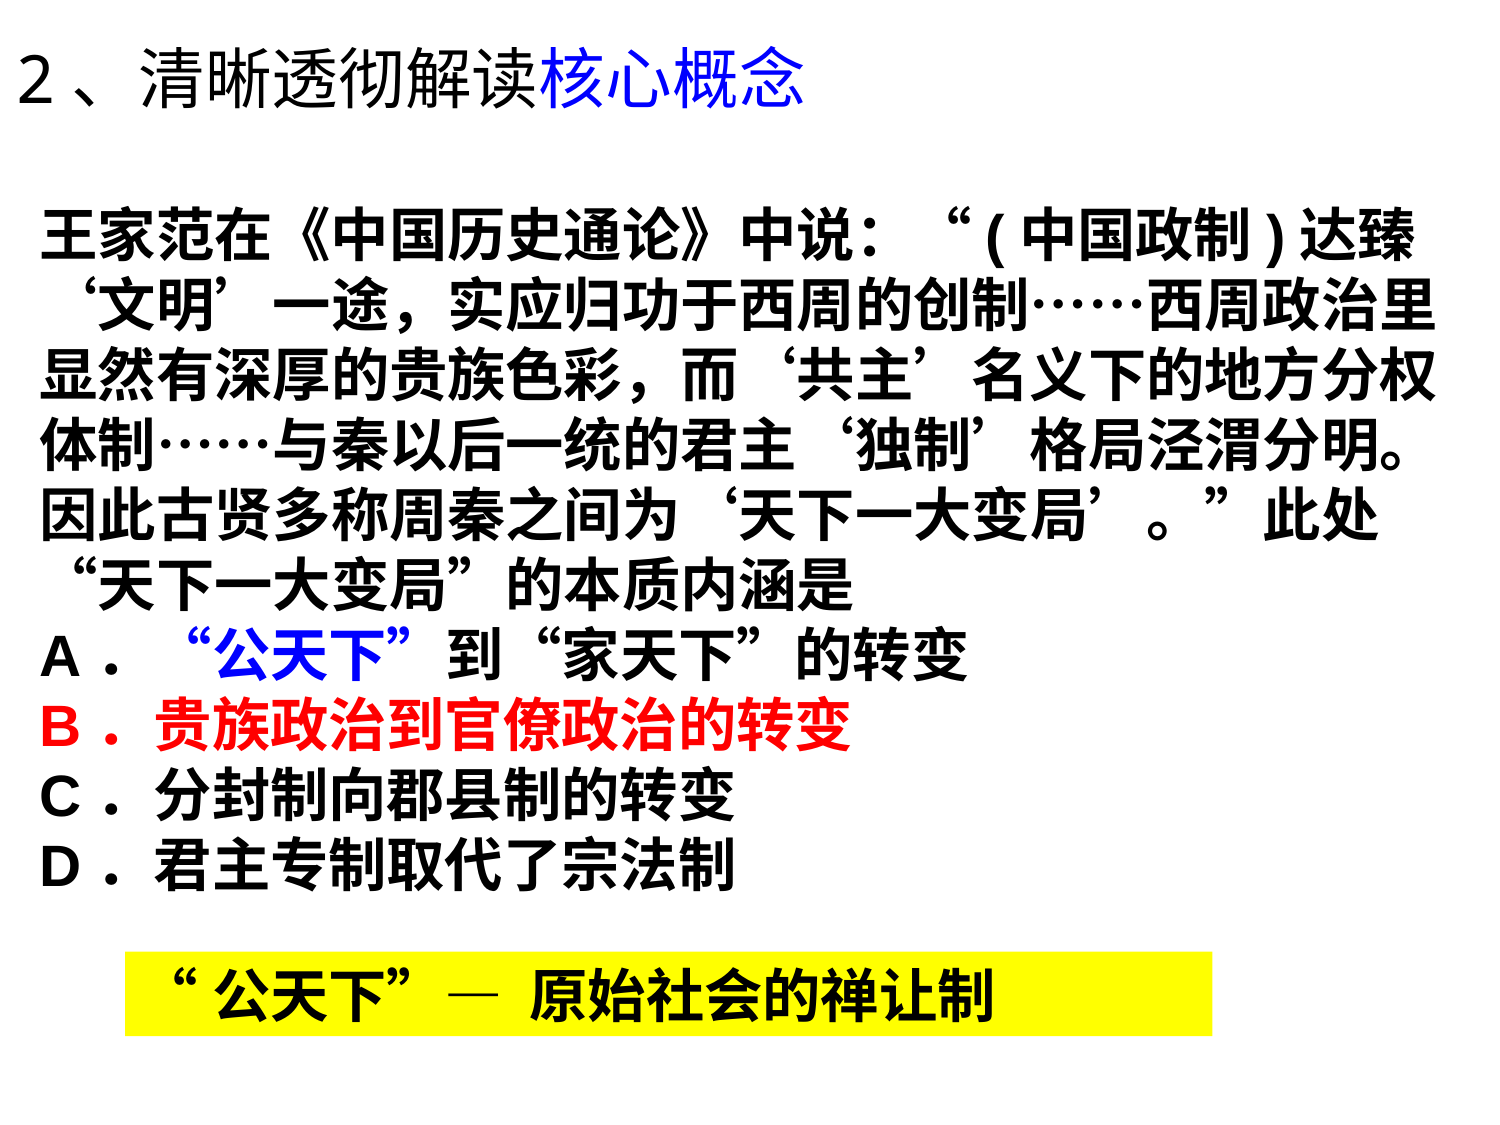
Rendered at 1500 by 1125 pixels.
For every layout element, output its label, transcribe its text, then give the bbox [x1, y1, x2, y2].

text_box “公天下”— 原始社会的禅让制 [125, 951, 1213, 1037]
text_box 2、清晰透彻解读核心概念 [1, 29, 821, 125]
text_box 王家范在《中国历史通论》中说：“(中国政制)达臻‘文明’一途，实应归功于西周的创制……西周政治里显然有深厚的贵族色彩，而‘共主’名义下的地方分权体制……与秦以后一统的君主‘独制’格局泾渭分明。因此古贤多称周秦之间为‘天下一大变局’。”此处“天下一大变局”的本质内涵是 A．“公天下”到“家天下”的转变 B．贵族政治到官僚政治的转变 C．分封制向郡县制的转变 D．君主专制取代了宗法制 [24, 190, 1475, 906]
